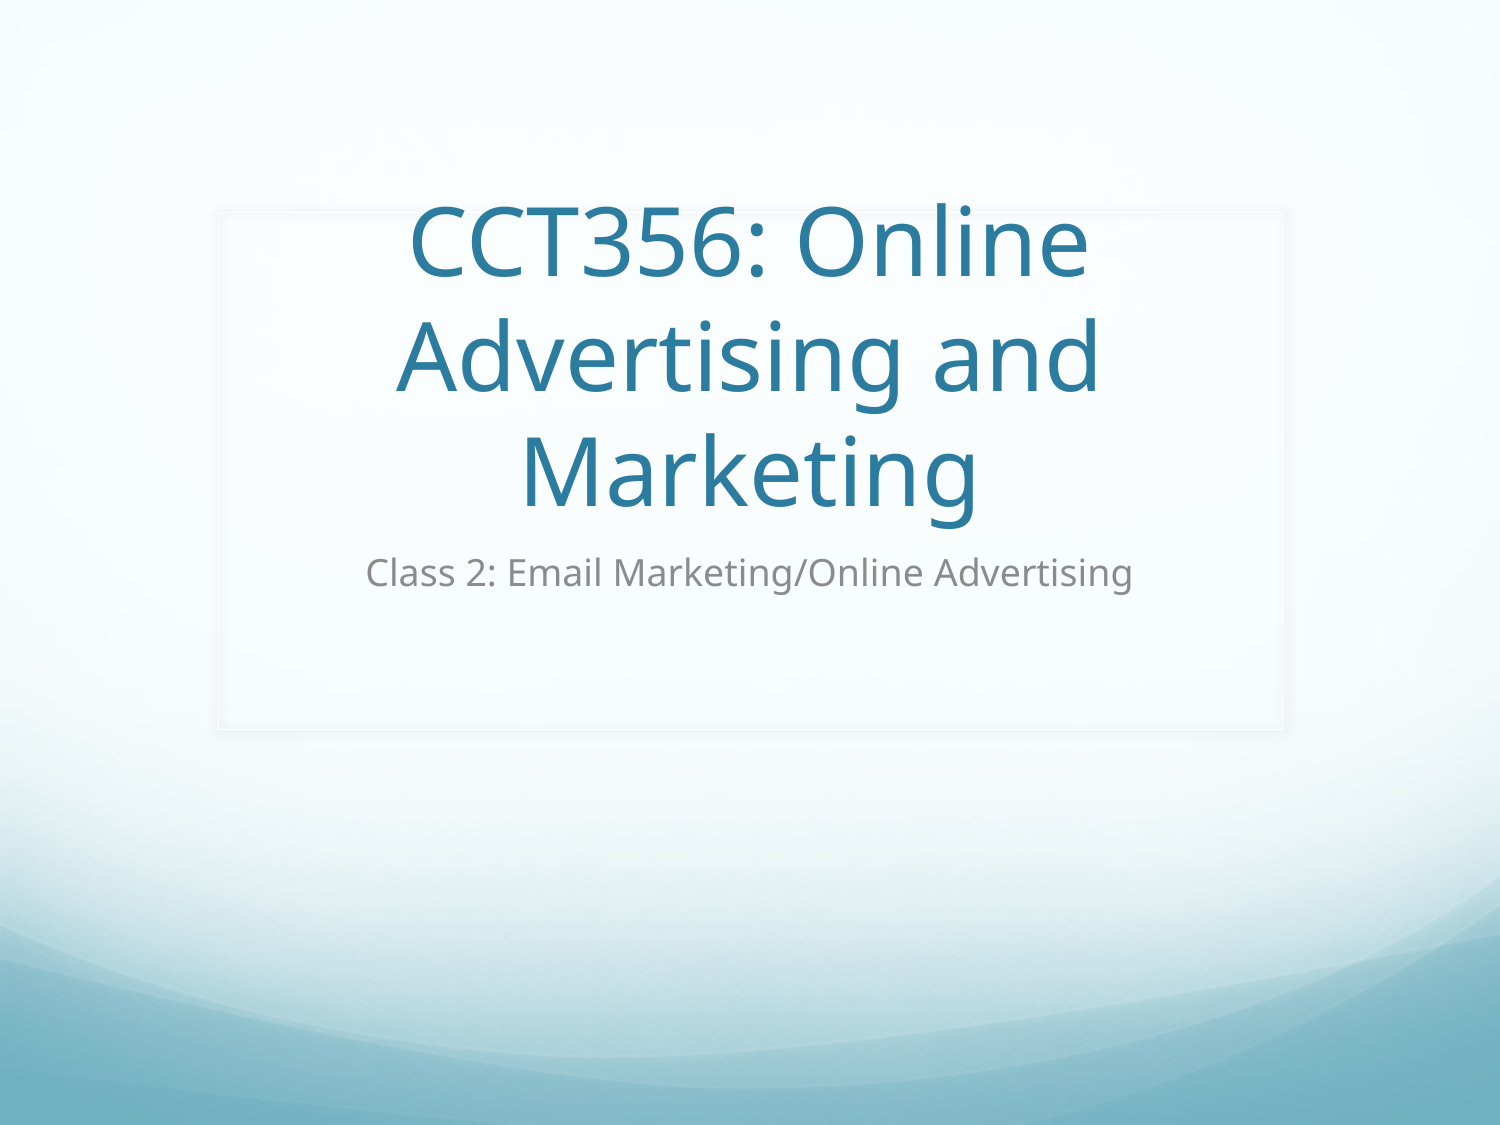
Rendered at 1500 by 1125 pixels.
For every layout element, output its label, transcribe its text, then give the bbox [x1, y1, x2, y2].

title CCT356: Online Advertising and Marketing [217, 249, 1283, 533]
subtitle Class 2: Email Marketing/Online Advertising [217, 541, 1283, 692]
